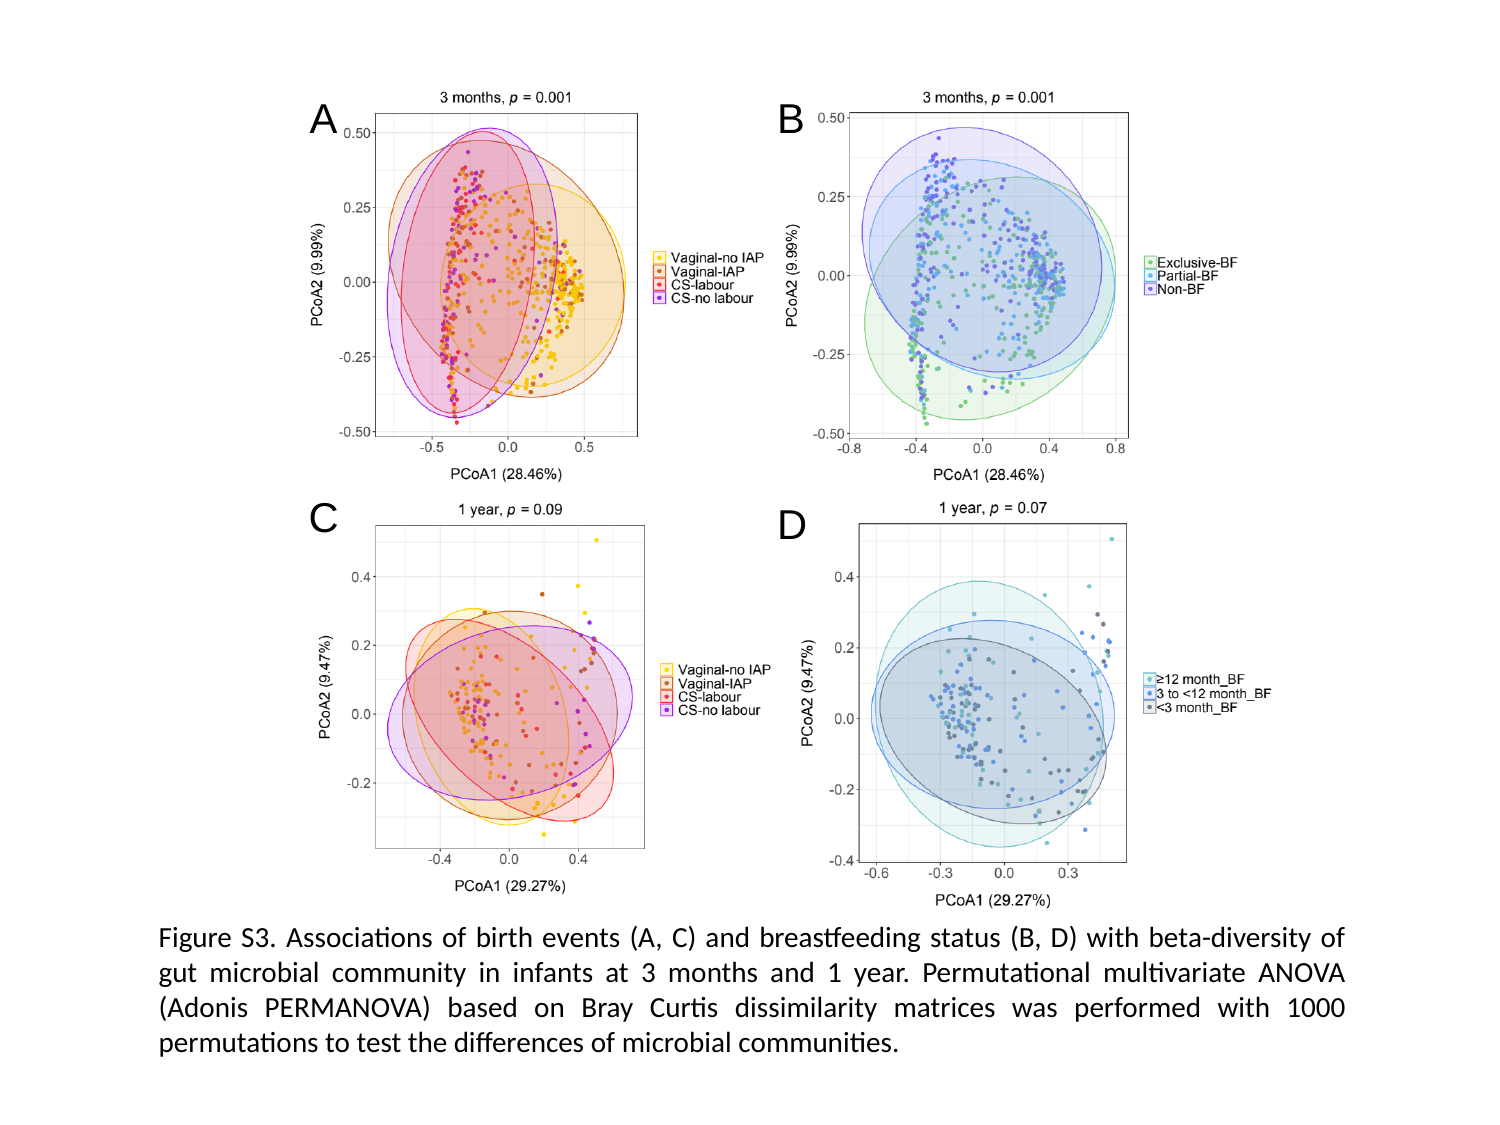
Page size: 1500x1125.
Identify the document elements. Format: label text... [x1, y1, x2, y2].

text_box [294, 84, 1280, 911]
text_box Figure S3. Associations of birth events (A, C) and breastfeeding status (B, D) with beta-diversity of gut microbial community in infants at 3 months and 1 year. Permutational multivariate ANOVA (Adonis PERMANOVA) based on Bray Curtis dissimilarity matrices was performed with 1000 permutations to test the differences of microbial communities. [143, 910, 1362, 1066]
